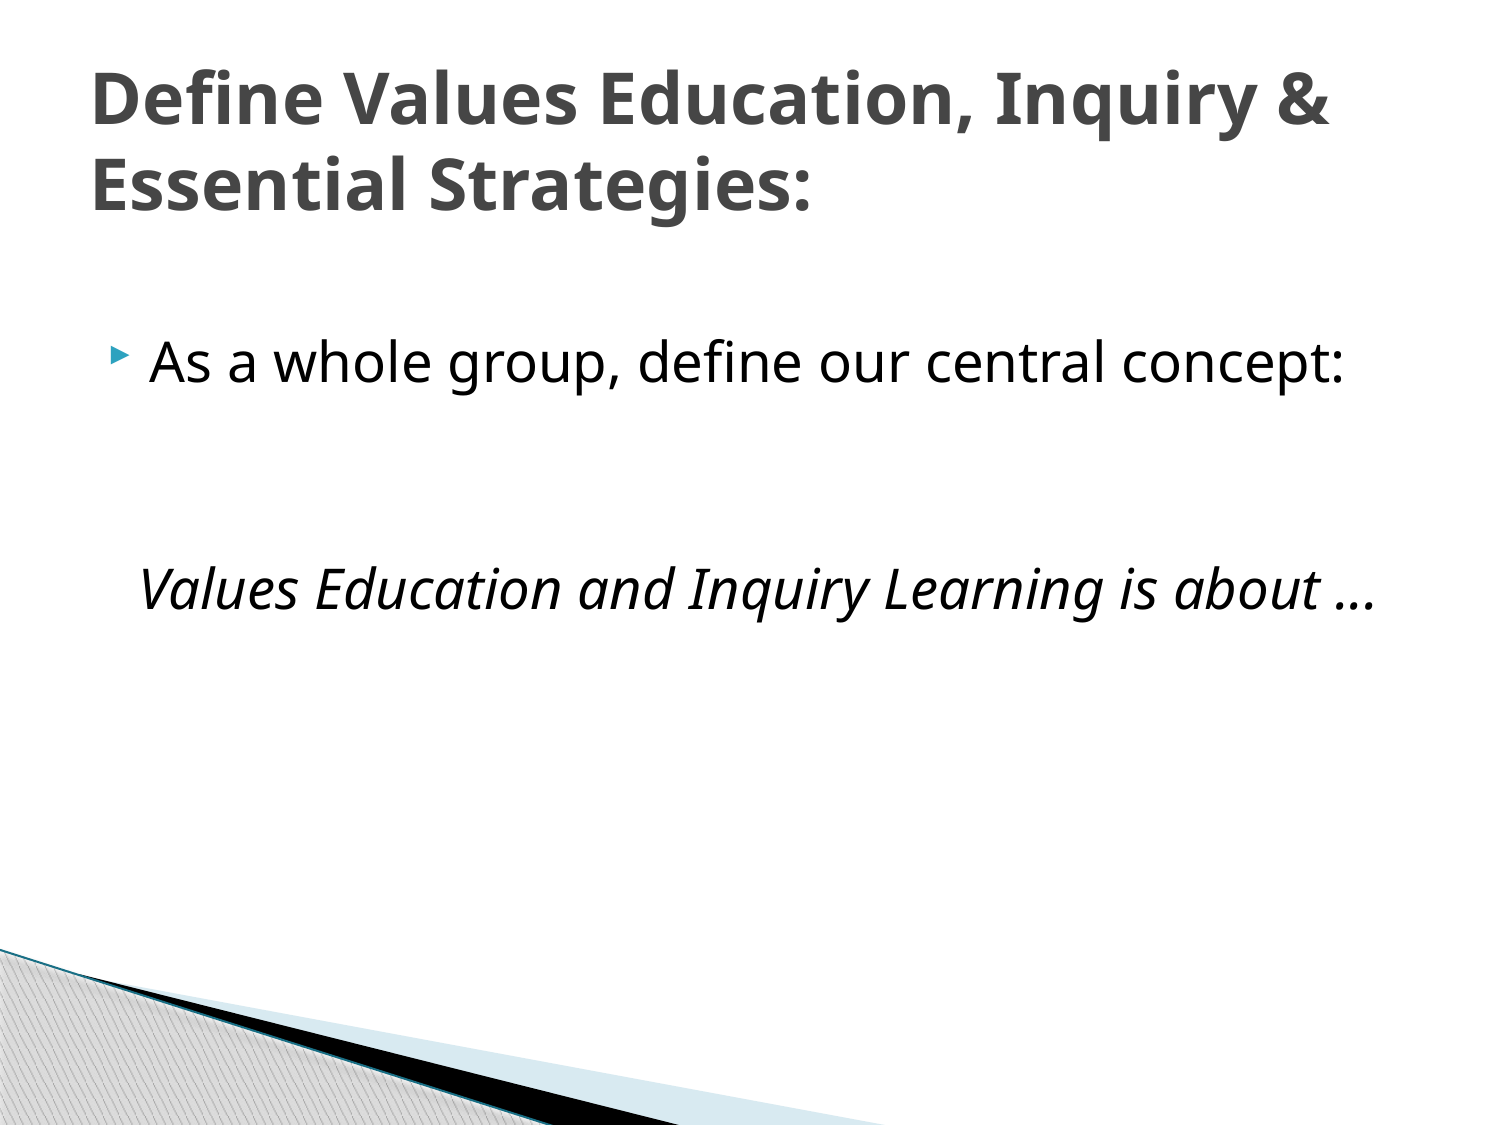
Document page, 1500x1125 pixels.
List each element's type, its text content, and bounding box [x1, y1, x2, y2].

list As a whole group, define our central concept: Values Education and Inquiry Learning is about ... [75, 243, 1425, 986]
title Define Values Education, Inquiry & Essential Strategies: [75, 45, 1425, 233]
